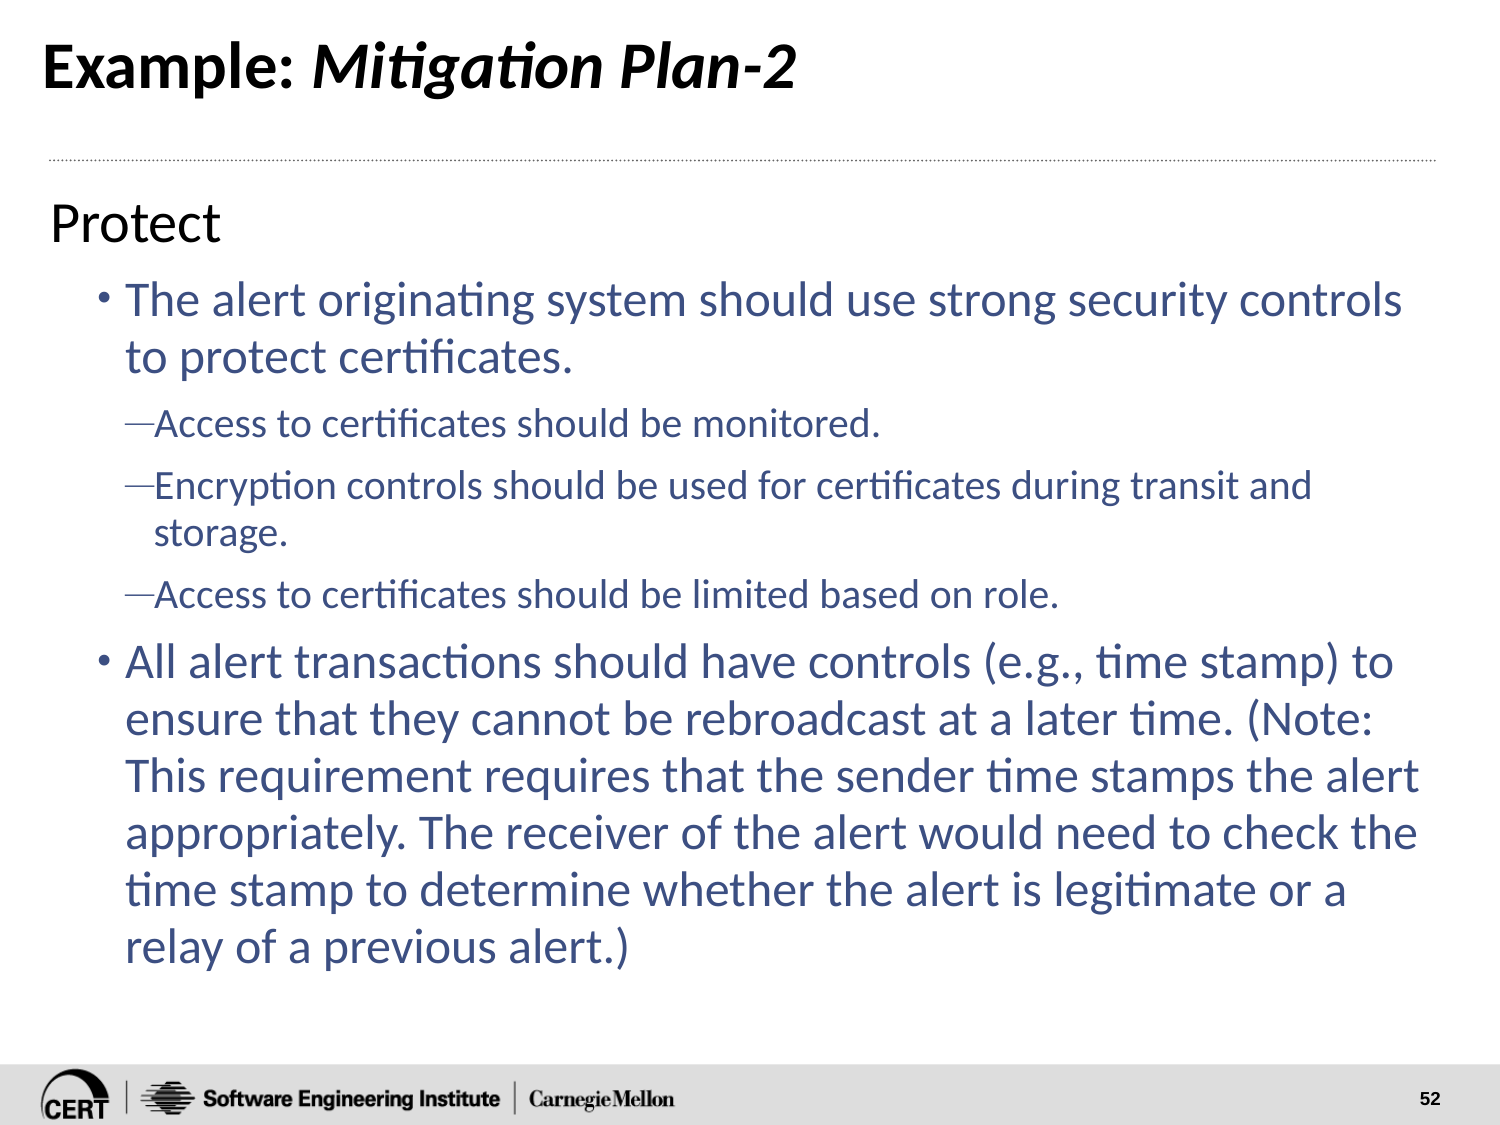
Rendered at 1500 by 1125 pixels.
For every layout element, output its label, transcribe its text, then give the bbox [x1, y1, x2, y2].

list Protect The alert originating system should use strong security controls to protect certificates. Access to certificates should be monitored. Encryption controls should be used for certificates during transit and storage. Access to certificates should be limited based on role. All alert transactions should have controls (e.g., time stamp) to ensure that they cannot be rebroadcast at a later time. (Note: This requirement requires that the sender time stamps the alert appropriately. The receiver of the alert would need to check the time stamp to determine whether the alert is legitimate or a relay of a previous alert.) [49, 187, 1438, 1001]
title Example: Mitigation Plan-2 [42, 37, 1434, 155]
picture [24, 1065, 688, 1125]
